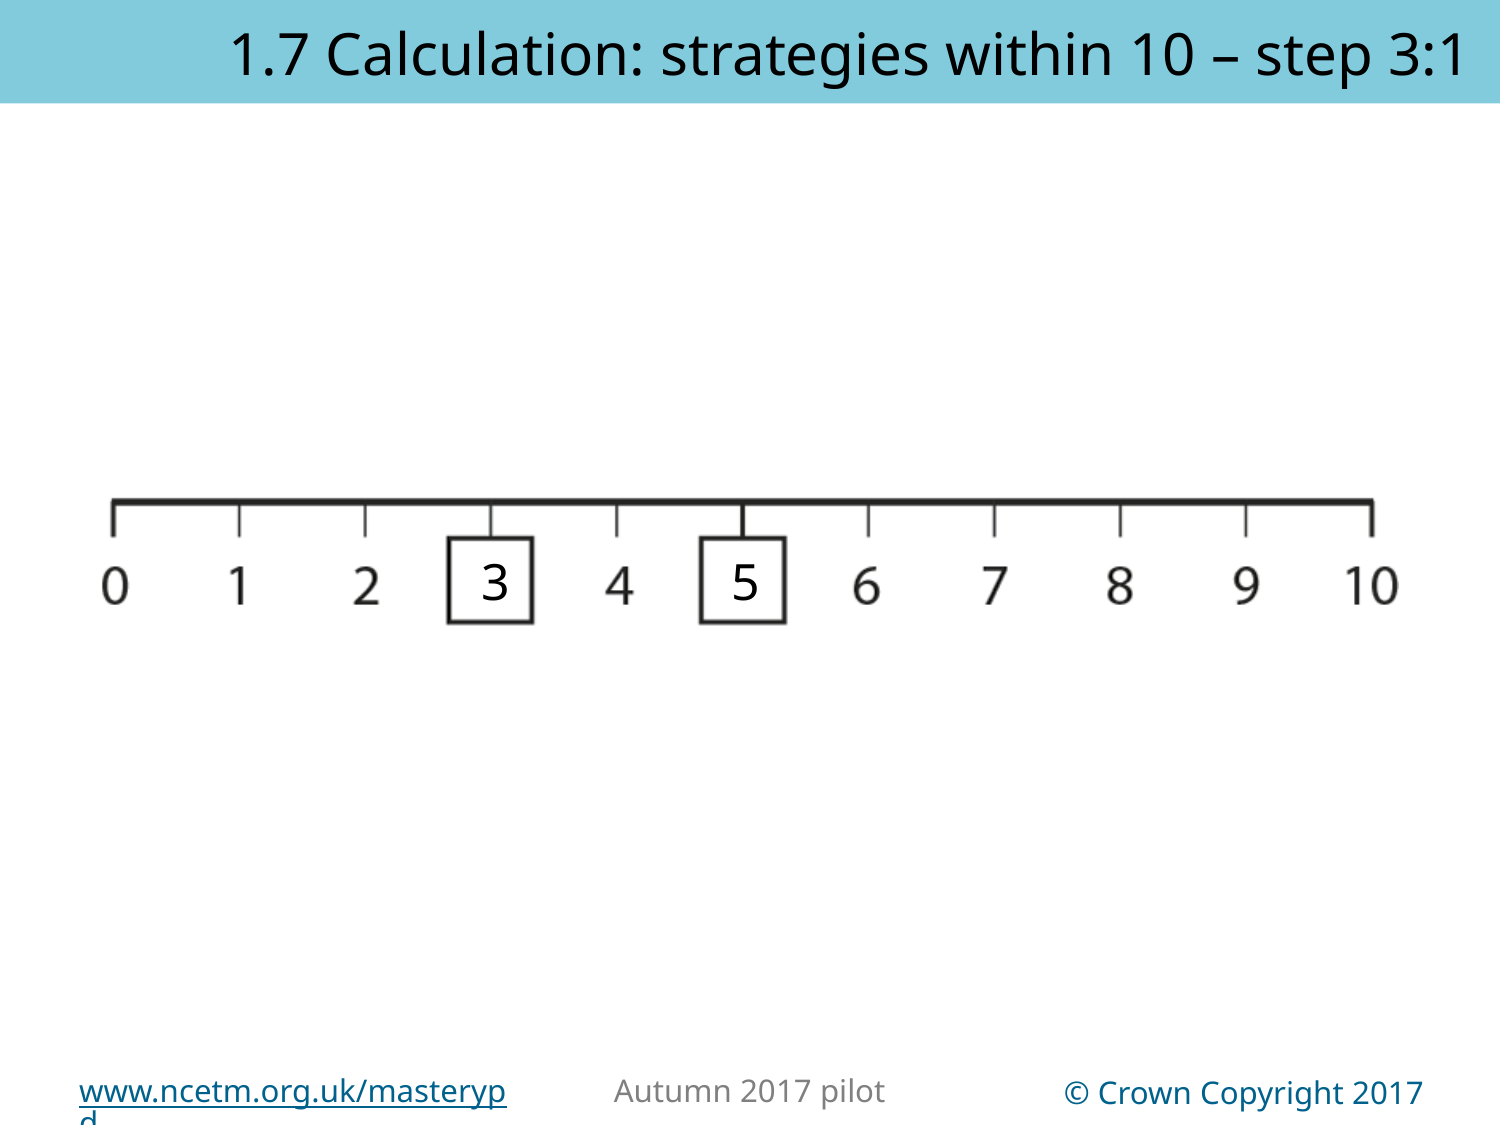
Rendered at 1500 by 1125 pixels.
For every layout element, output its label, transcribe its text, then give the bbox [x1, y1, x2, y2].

picture [101, 492, 1399, 633]
list 1.7 Calculation: strategies within 10 – step 3:1 [0, 0, 1500, 104]
